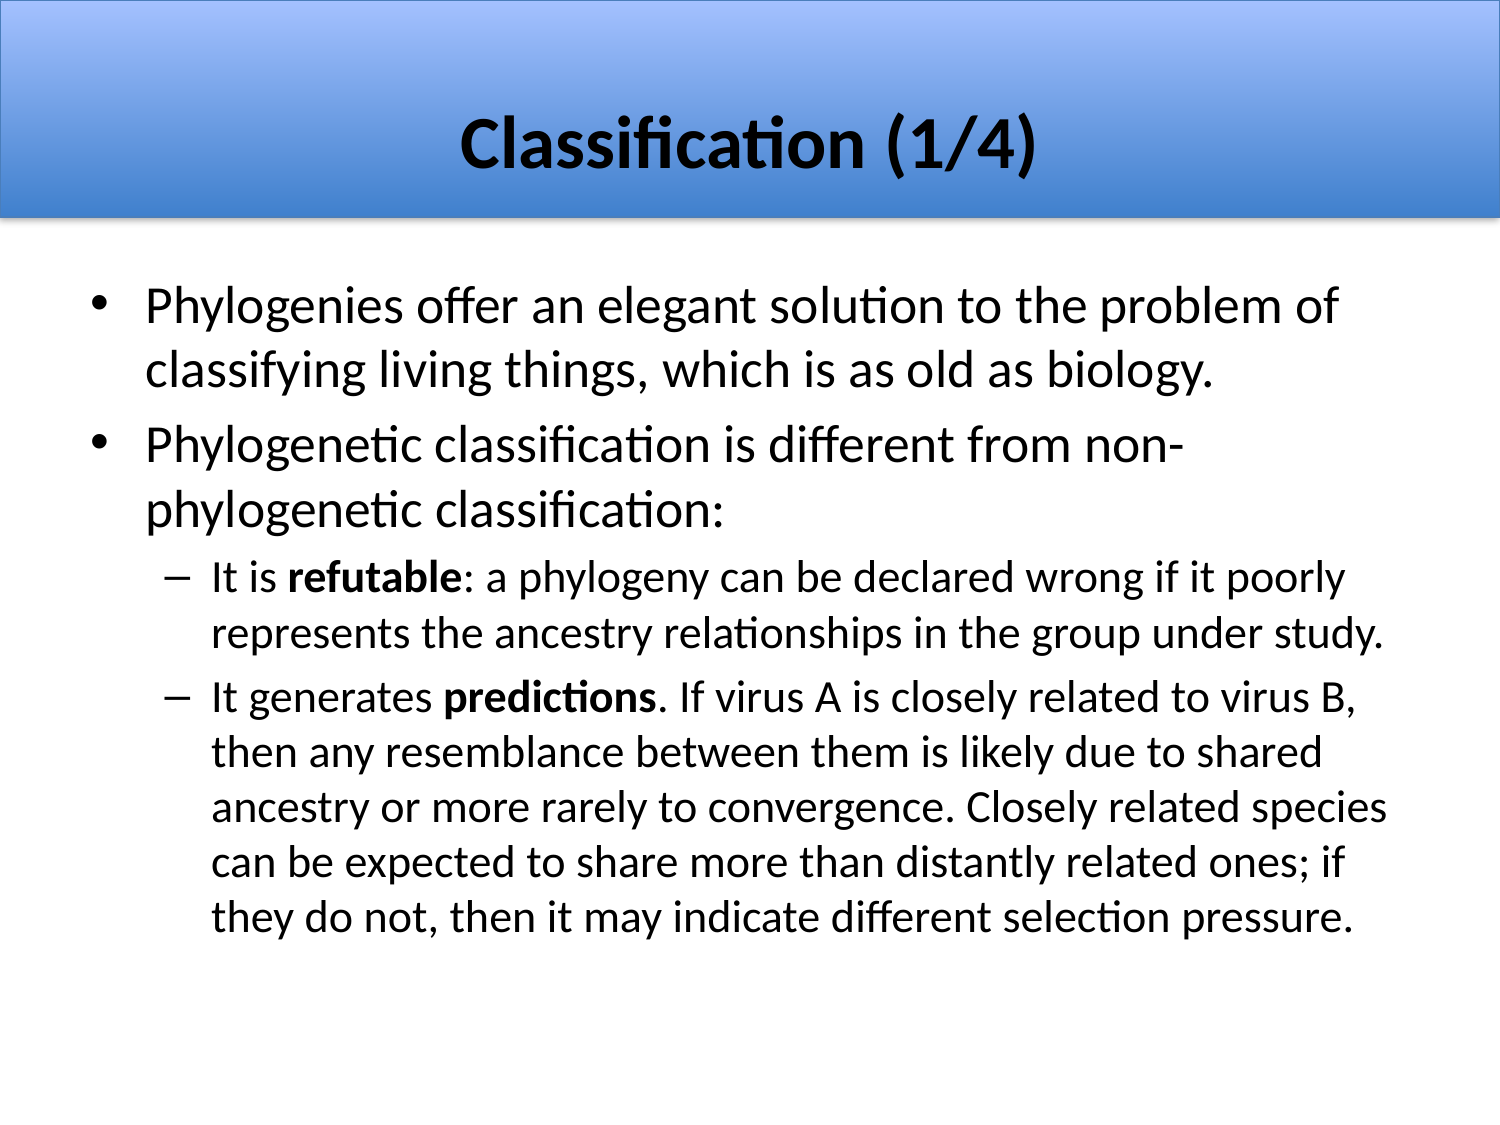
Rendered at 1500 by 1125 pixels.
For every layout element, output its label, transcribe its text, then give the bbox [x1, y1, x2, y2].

title Classification (1/4) [75, 45, 1425, 233]
list Phylogenies offer an elegant solution to the problem of classifying living things, which is as old as biology. Phylogenetic classification is different from non-phylogenetic classification: It is refutable: a phylogeny can be declared wrong if it poorly represents the ancestry relationships in the group under study. It generates predictions. If virus A is closely related to virus B, then any resemblance between them is likely due to shared ancestry or more rarely to convergence. Closely related species can be expected to share more than distantly related ones; if they do not, then it may indicate different selection pressure. [75, 262, 1425, 1005]
